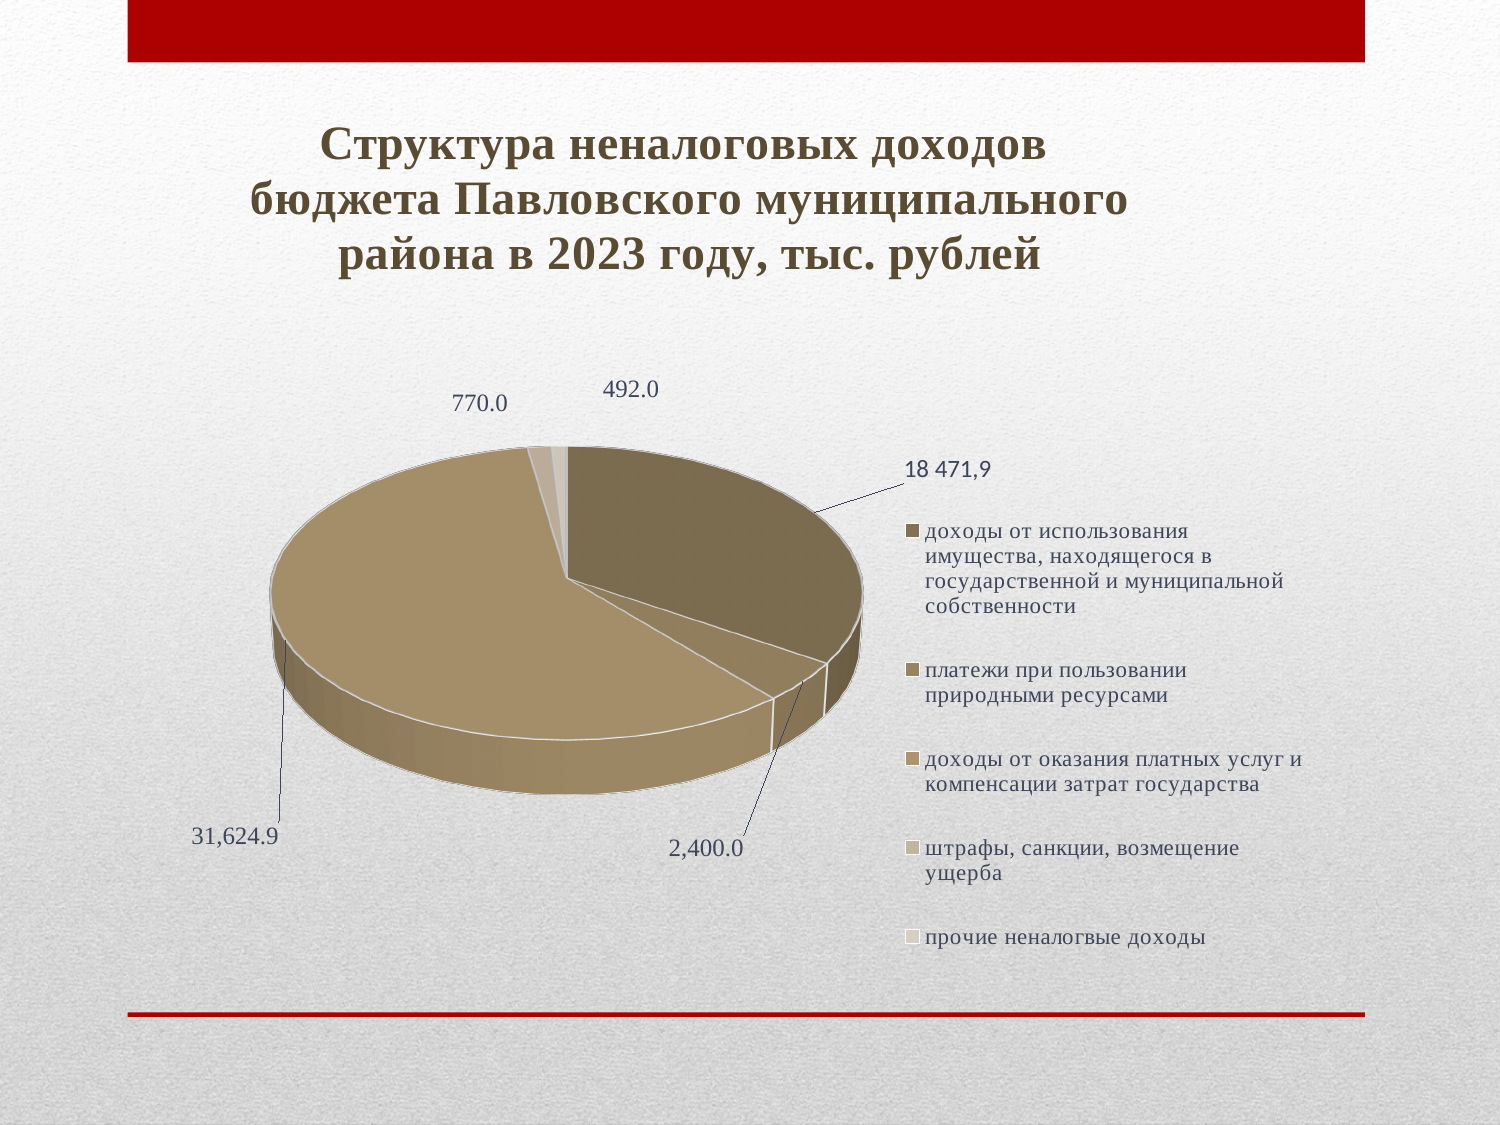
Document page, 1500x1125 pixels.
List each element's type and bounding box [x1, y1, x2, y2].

chart [42, 101, 1485, 1125]
